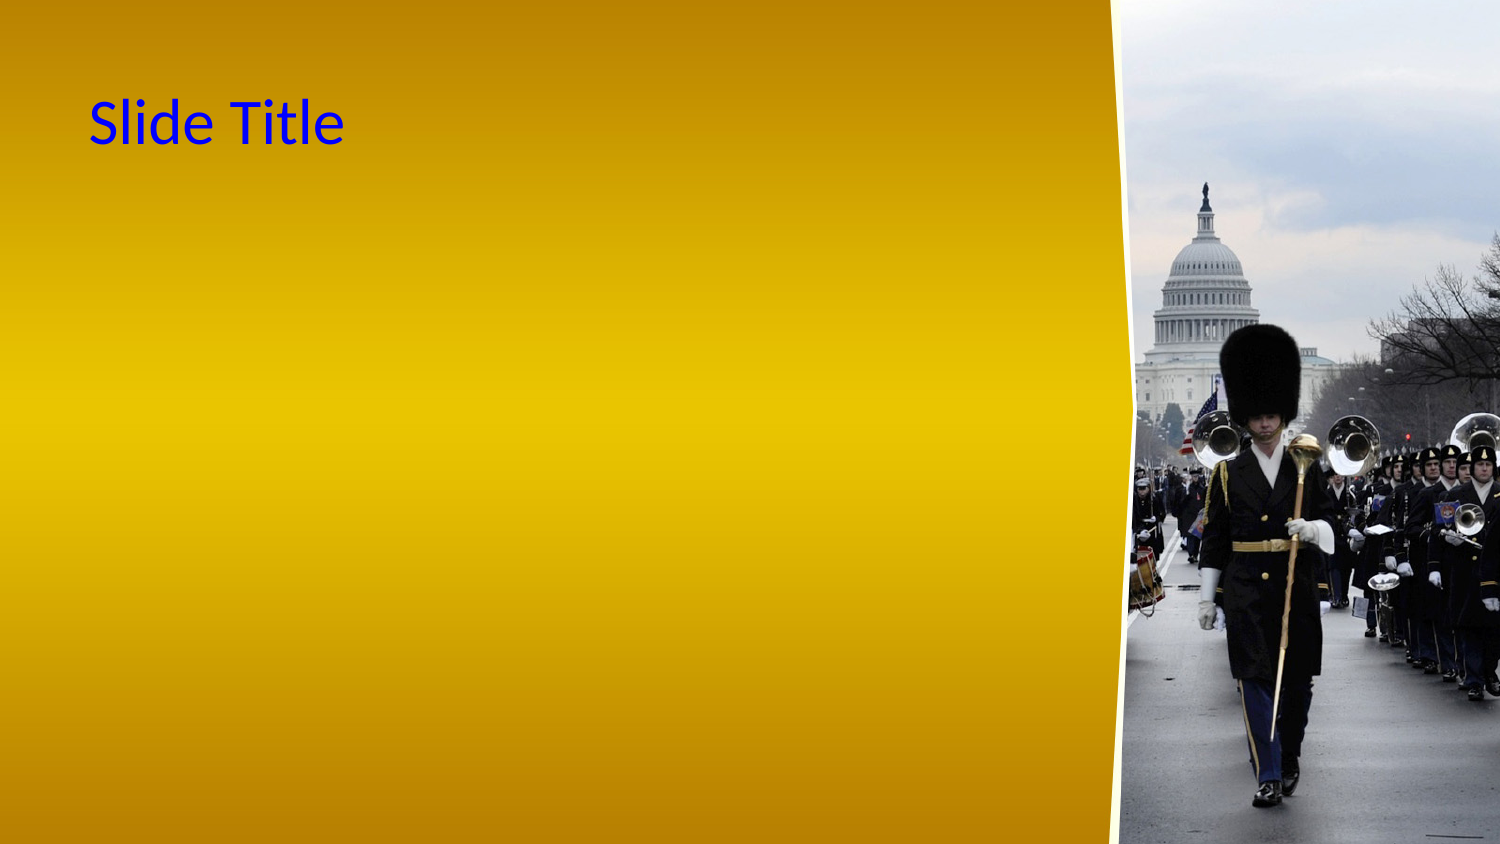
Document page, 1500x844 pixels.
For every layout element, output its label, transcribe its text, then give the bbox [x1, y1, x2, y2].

title Slide Title [73, 71, 1076, 166]
picture [0, 0, 1500, 844]
